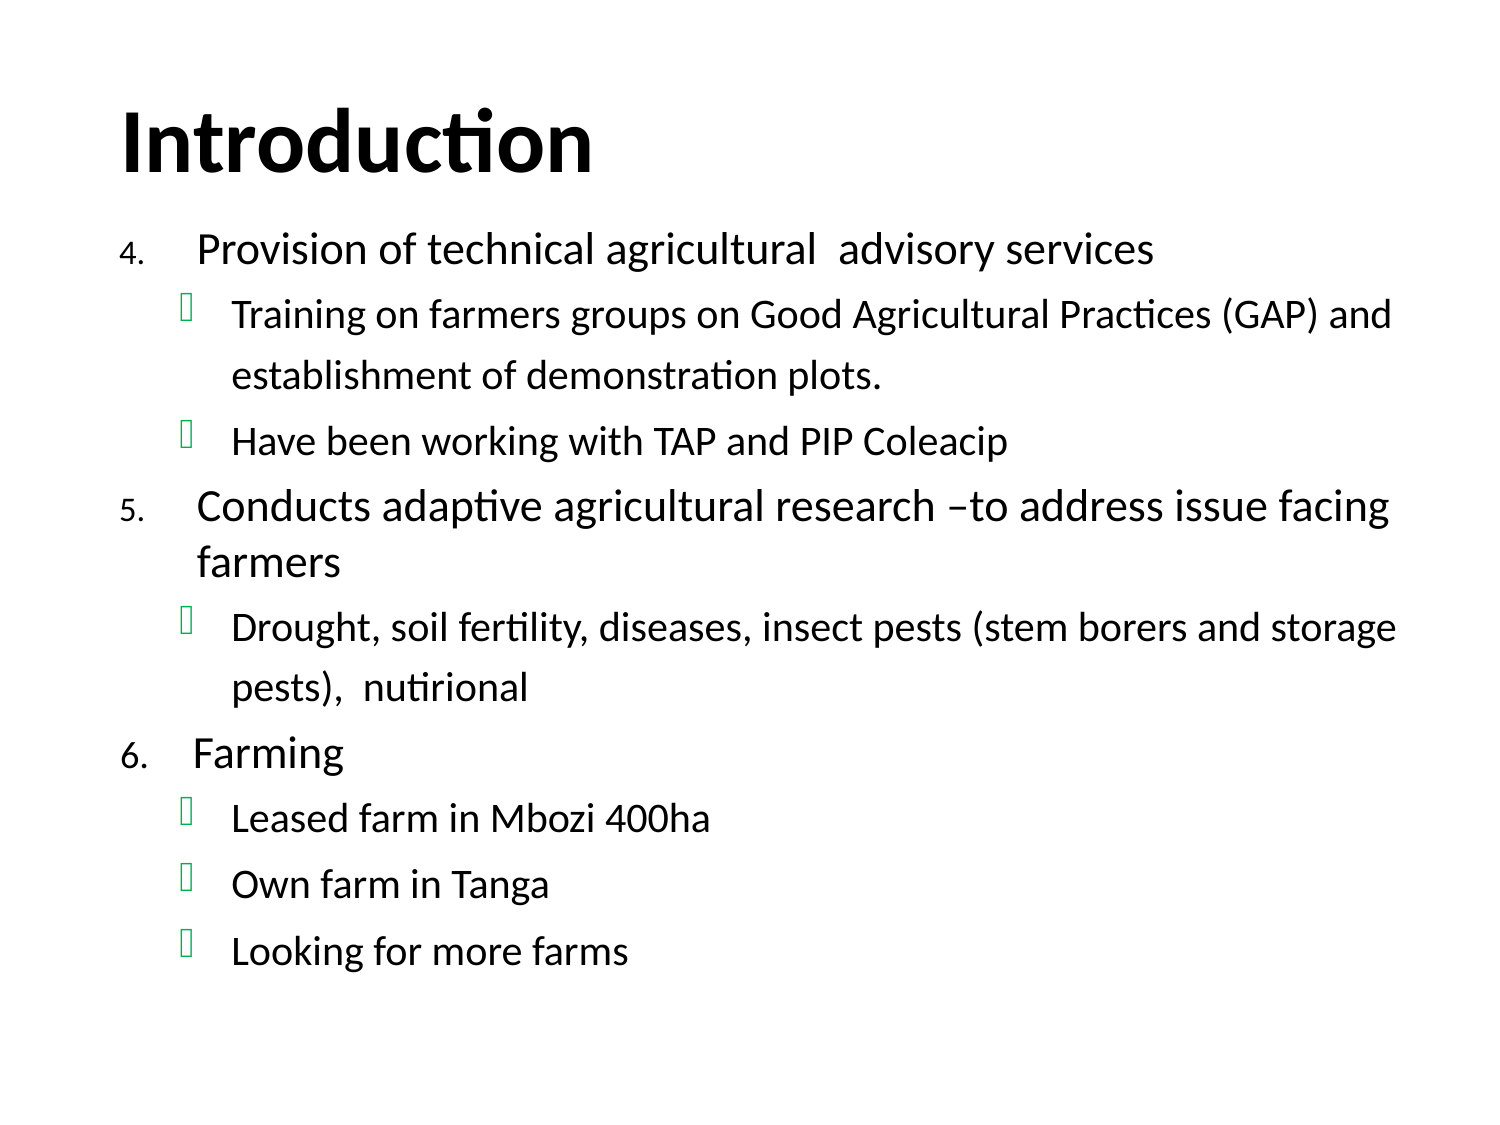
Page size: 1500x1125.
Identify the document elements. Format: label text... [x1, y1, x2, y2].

title Introduction [105, 58, 1456, 213]
list 4. Provision of technical agricultural advisory services Training on farmers groups on Good Agricultural Practices (GAP) and establishment of demonstration plots. Have been working with TAP and PIP Coleacip 5. Conducts adaptive agricultural research –to address issue facing farmers Drought, soil fertility, diseases, insect pests (stem borers and storage pests), nutirional 6. Farming Leased farm in Mbozi 400ha Own farm in Tanga Looking for more farms [35, 210, 1454, 1047]
